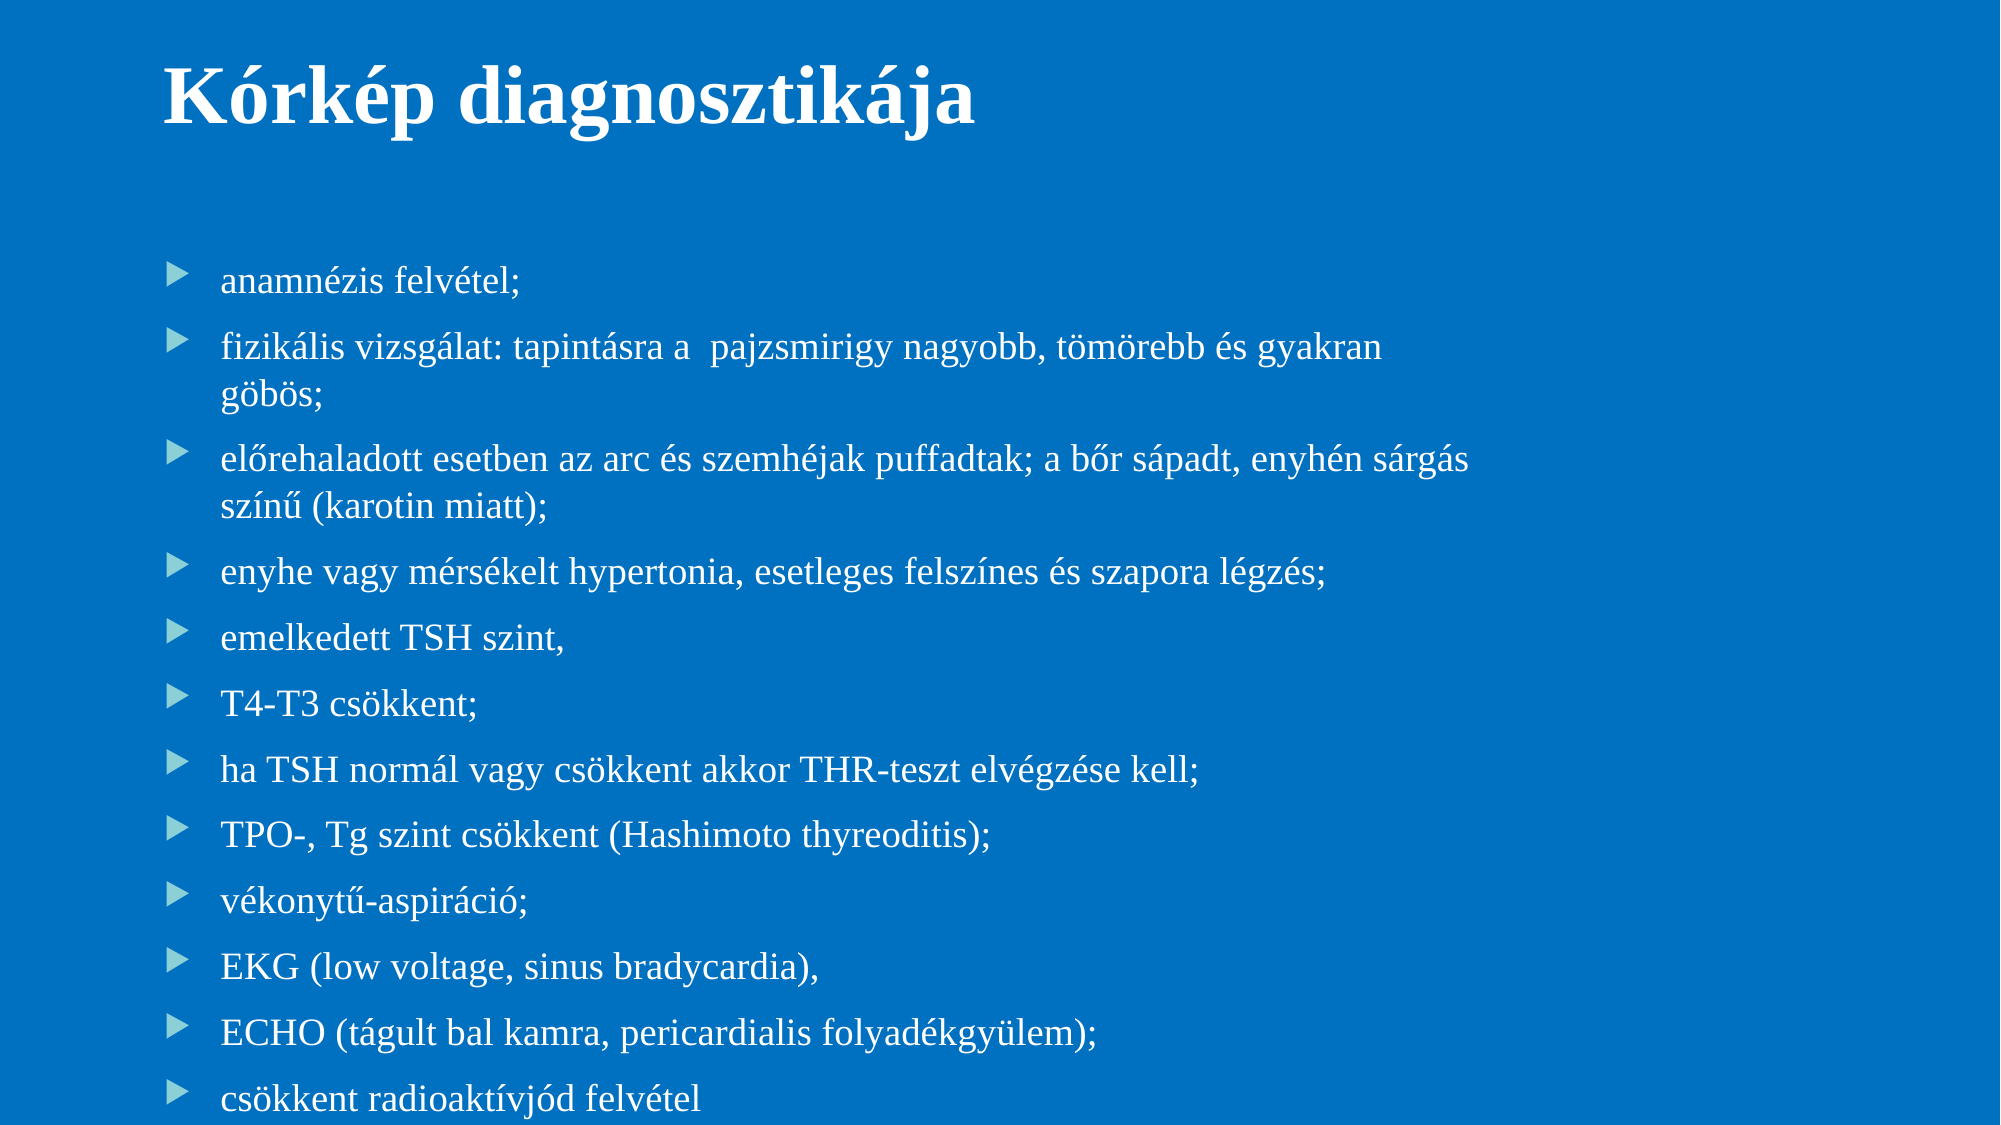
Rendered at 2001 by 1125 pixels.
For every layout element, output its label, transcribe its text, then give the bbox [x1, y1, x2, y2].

title Kórkép diagnosztikája [148, 32, 1499, 181]
list anamnézis felvétel; fizikális vizsgálat: tapintásra a pajzsmirigy nagyobb, tömörebb és gyakran göbös; előrehaladott esetben az arc és szemhéjak puffadtak; a bőr sápadt, enyhén sárgás színű (karotin miatt); enyhe vagy mérsékelt hypertonia, esetleges felszínes és szapora légzés; emelkedett TSH szint, T4-T3 csökkent; ha TSH normál vagy csökkent akkor THR-teszt elvégzése kell; TPO-, Tg szint csökkent (Hashimoto thyreoditis); vékonytű-aspiráció; EKG (low voltage, sinus bradycardia), ECHO (tágult bal kamra, pericardialis folyadékgyülem); csökkent radioaktívjód felvétel [148, 181, 1499, 1125]
